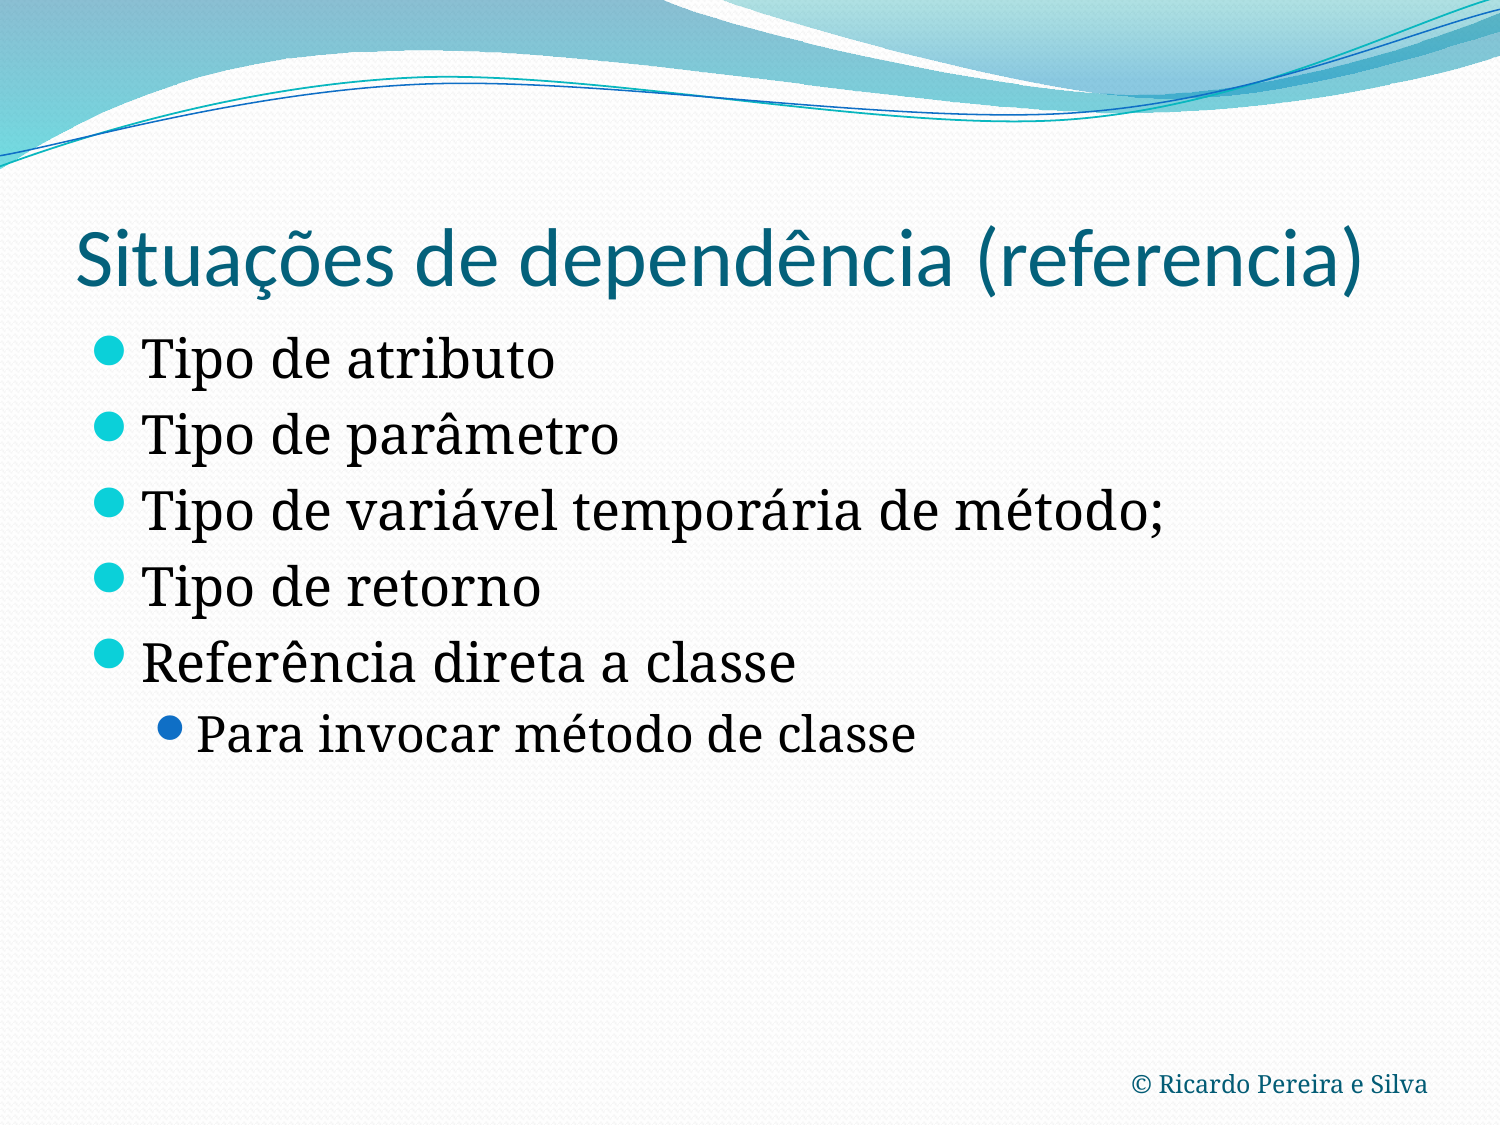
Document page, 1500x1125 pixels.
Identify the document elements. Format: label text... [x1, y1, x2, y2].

list Tipo de atributo Tipo de parâmetro Tipo de variável temporária de método; Tipo de retorno Referência direta a classe Para invocar método de classe [75, 317, 1425, 1038]
title Situações de dependência (referencia) [75, 115, 1425, 303]
footer © Ricardo Pereira e Silva [1101, 1042, 1429, 1103]
